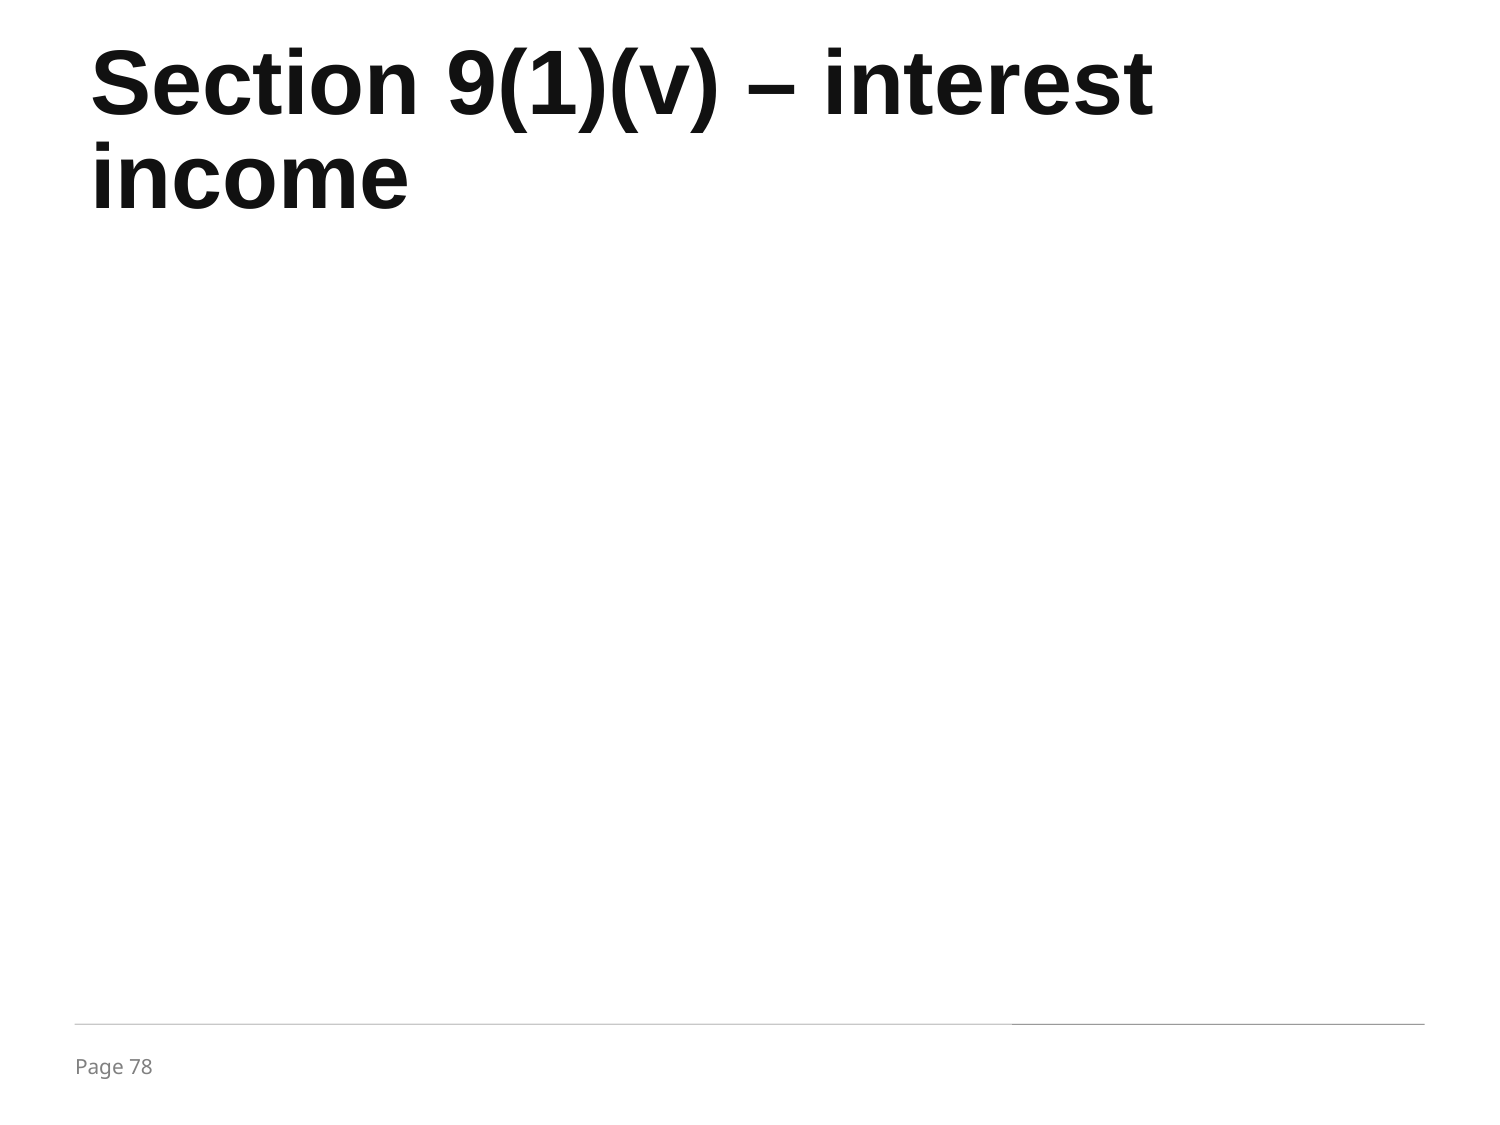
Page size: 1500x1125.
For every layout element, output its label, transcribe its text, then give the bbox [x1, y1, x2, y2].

title Section 9(1)(v) – interest income [75, 32, 1426, 175]
